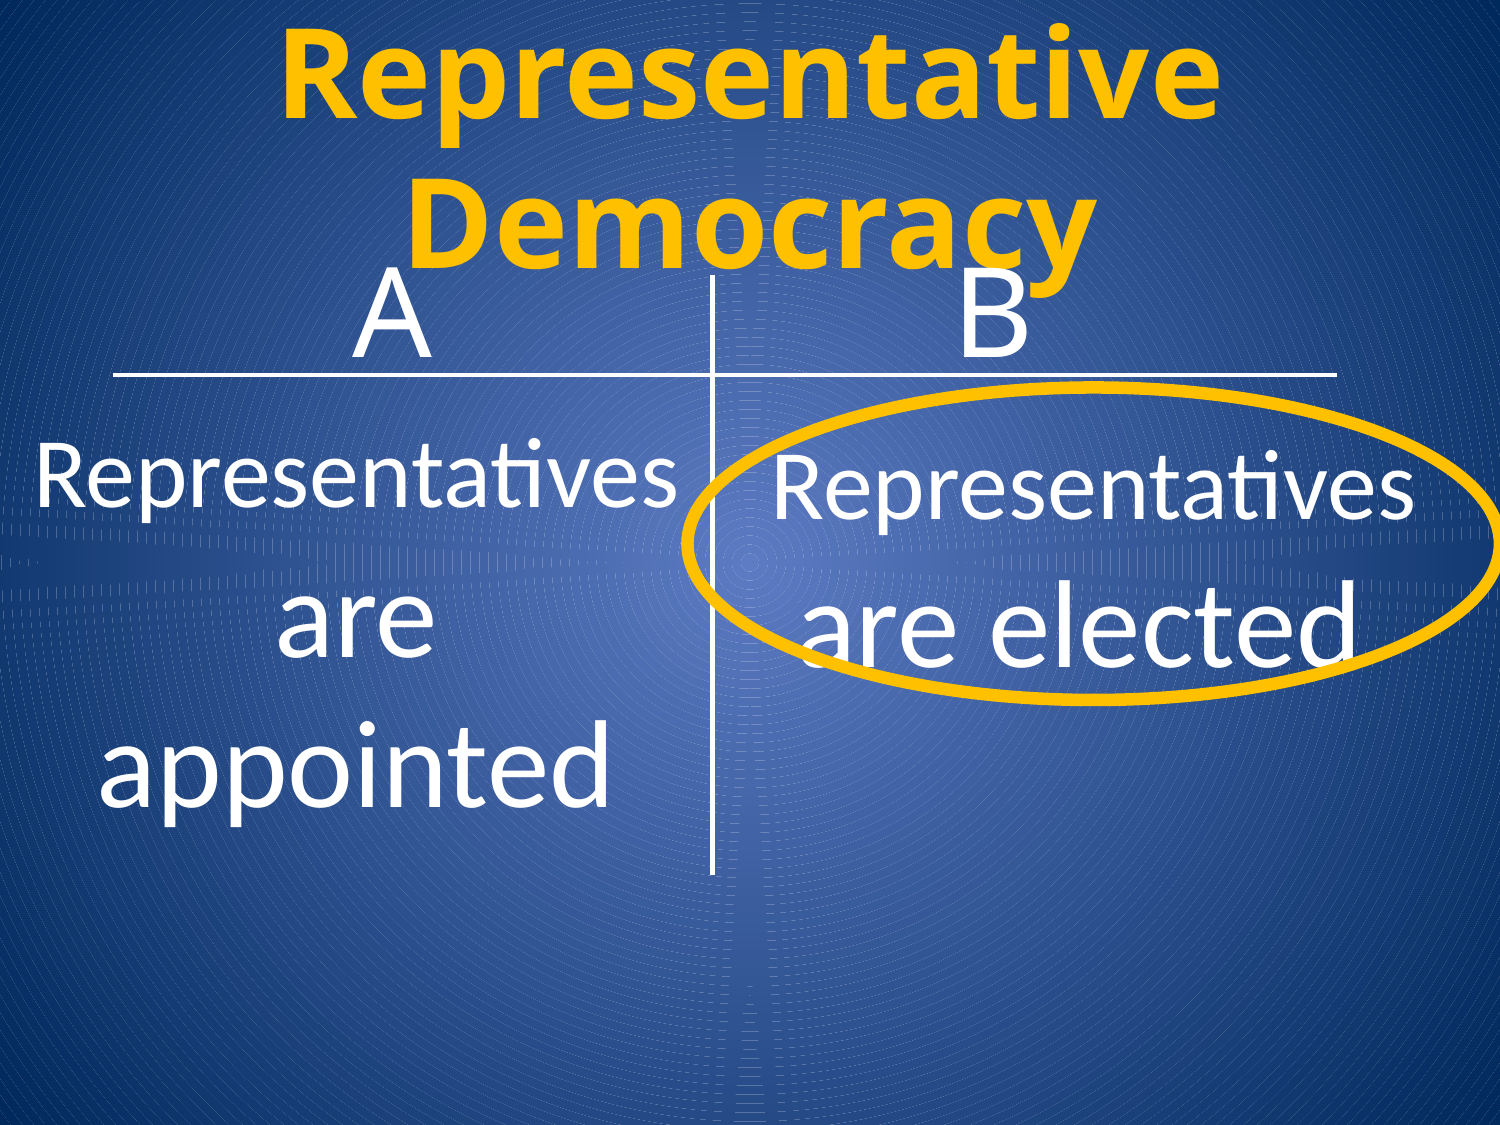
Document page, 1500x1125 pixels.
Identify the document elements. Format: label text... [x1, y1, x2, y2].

text_box Representatives are appointed [0, 374, 713, 840]
text_box Representatives are elected [1266, 399, 1475, 485]
text_box Representatives are elected [712, 399, 921, 486]
text_box B [937, 224, 1125, 374]
text_box Representatives are elected [1175, 602, 1475, 700]
text_box A [337, 224, 525, 374]
text_box Representatives are elected [712, 602, 1013, 700]
text_box B [937, 384, 1125, 390]
title Representative Democracy [0, 49, 1500, 238]
text_box [685, 385, 1500, 703]
